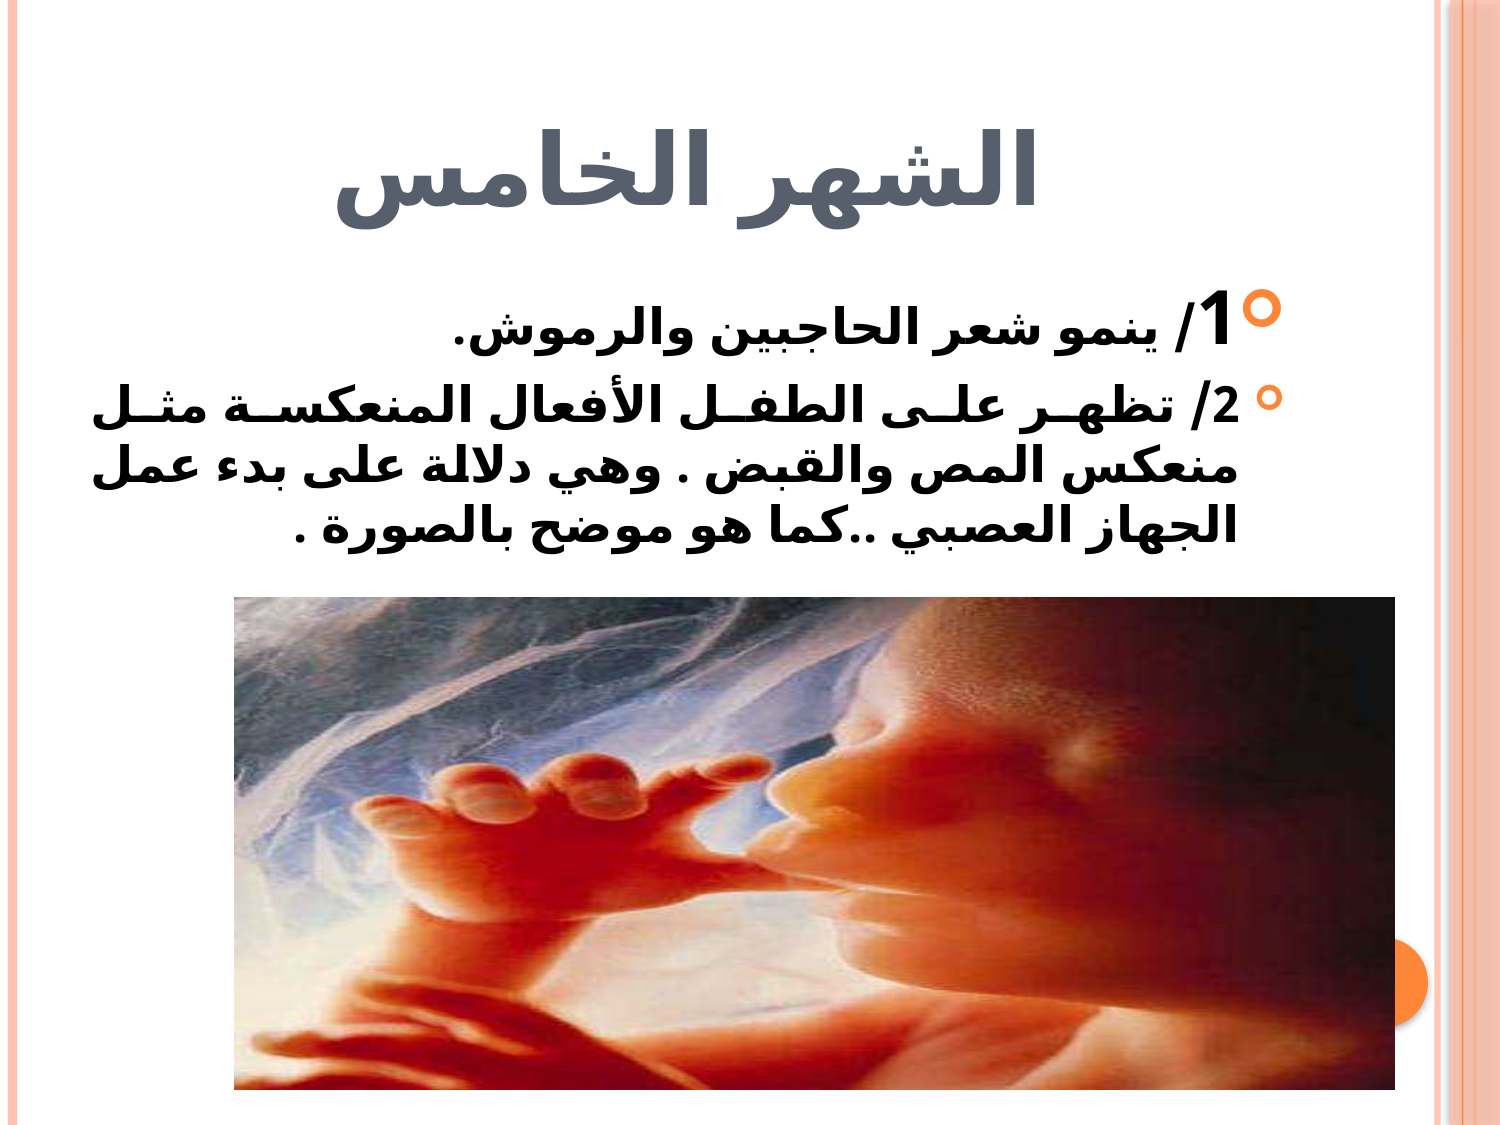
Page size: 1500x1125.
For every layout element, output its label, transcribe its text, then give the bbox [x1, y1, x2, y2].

title الشهر الخامس [75, 45, 1300, 233]
picture [233, 597, 1396, 1091]
list 1/ ينمو شعر الحاجبين والرموش. 2/ تظهر على الطفل الأفعال المنعكسة مثل منعكس المص والقبض . وهي دلالة على بدء عمل الجهاز العصبي ..كما هو موضح بالصورة . [75, 262, 1300, 1062]
